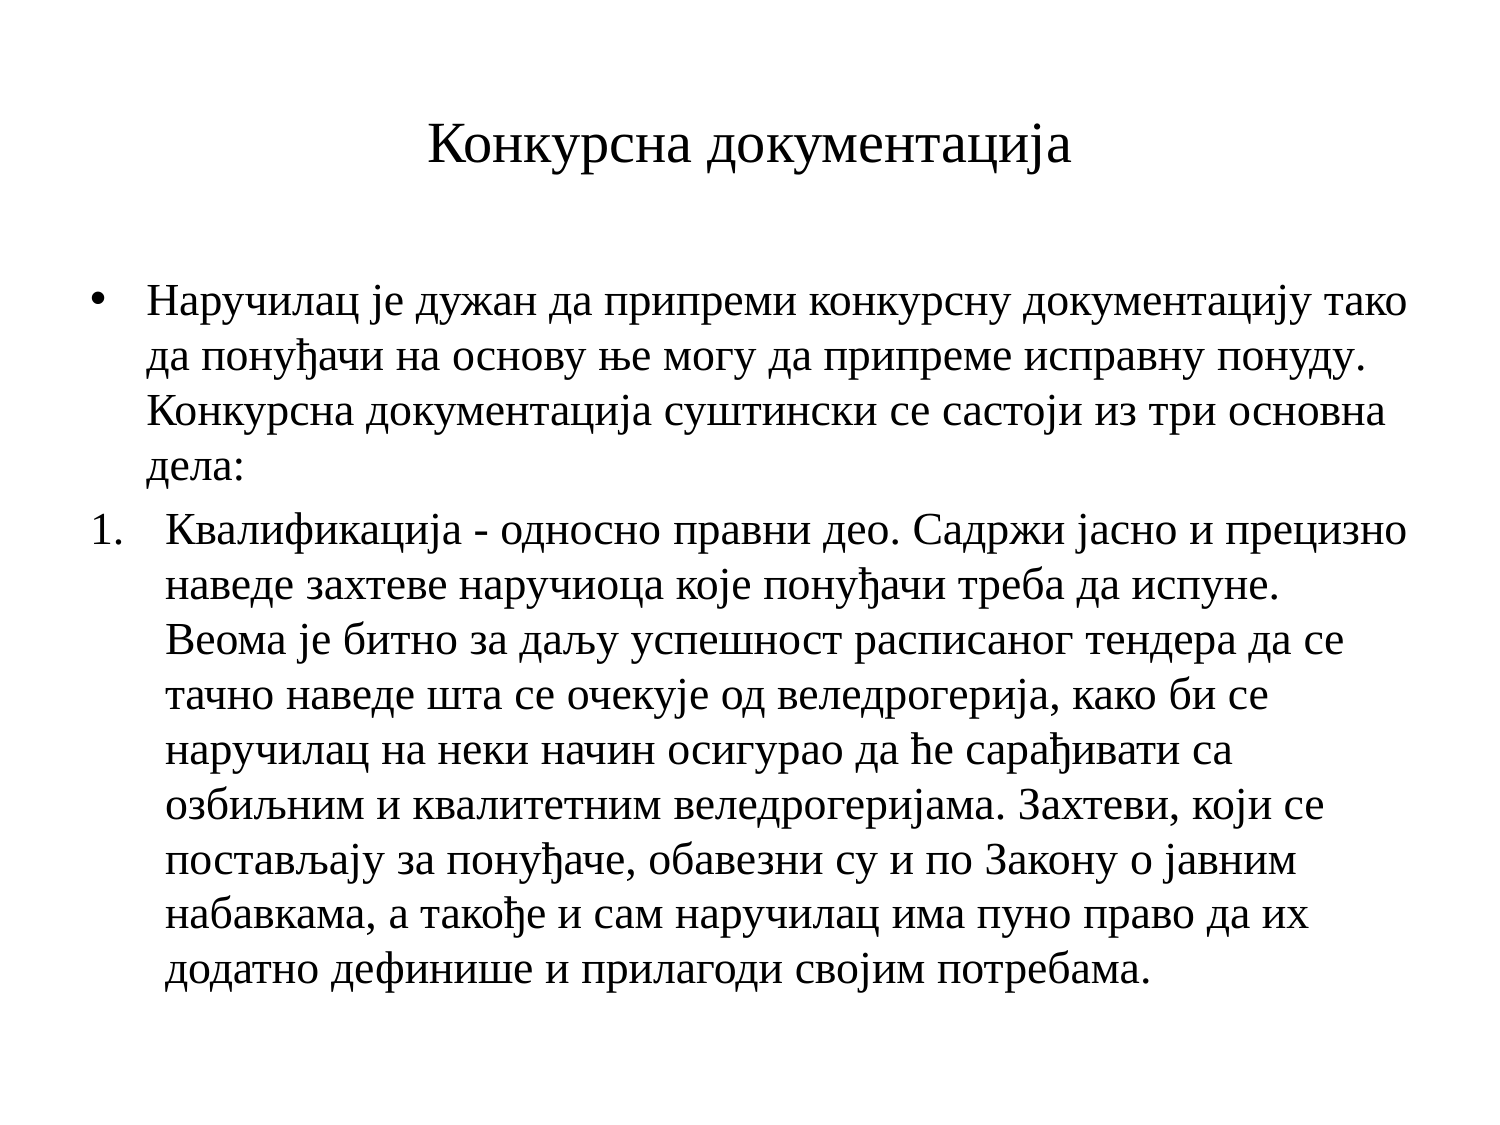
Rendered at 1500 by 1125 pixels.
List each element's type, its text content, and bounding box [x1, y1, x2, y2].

list Наручилац је дужан да припреми конкурсну документацију тако да понуђачи на основу ње могу да припреме исправну понуду. Конкурсна документација суштински се састоји из три основна дела: Квалификација - односно правни део. Садржи јасно и прецизно наведе захтеве наручиоца које понуђачи треба да испуне. Веома је битно за даљу успешност расписаног тендера да се тачно наведе шта се очекује од веледрогерија, како би се наручилац на неки начин осигурао да ће сарађивати са озбиљним и квалитетним веледрогеријама. Захтеви, који се постављају за понуђаче, обавезни су и по Закону о јавним набавкама, а такође и сам наручилац има пуно право да их додатно дефинише и прилагоди својим потребама. [75, 262, 1425, 1005]
title Конкурсна документација [75, 45, 1425, 233]
